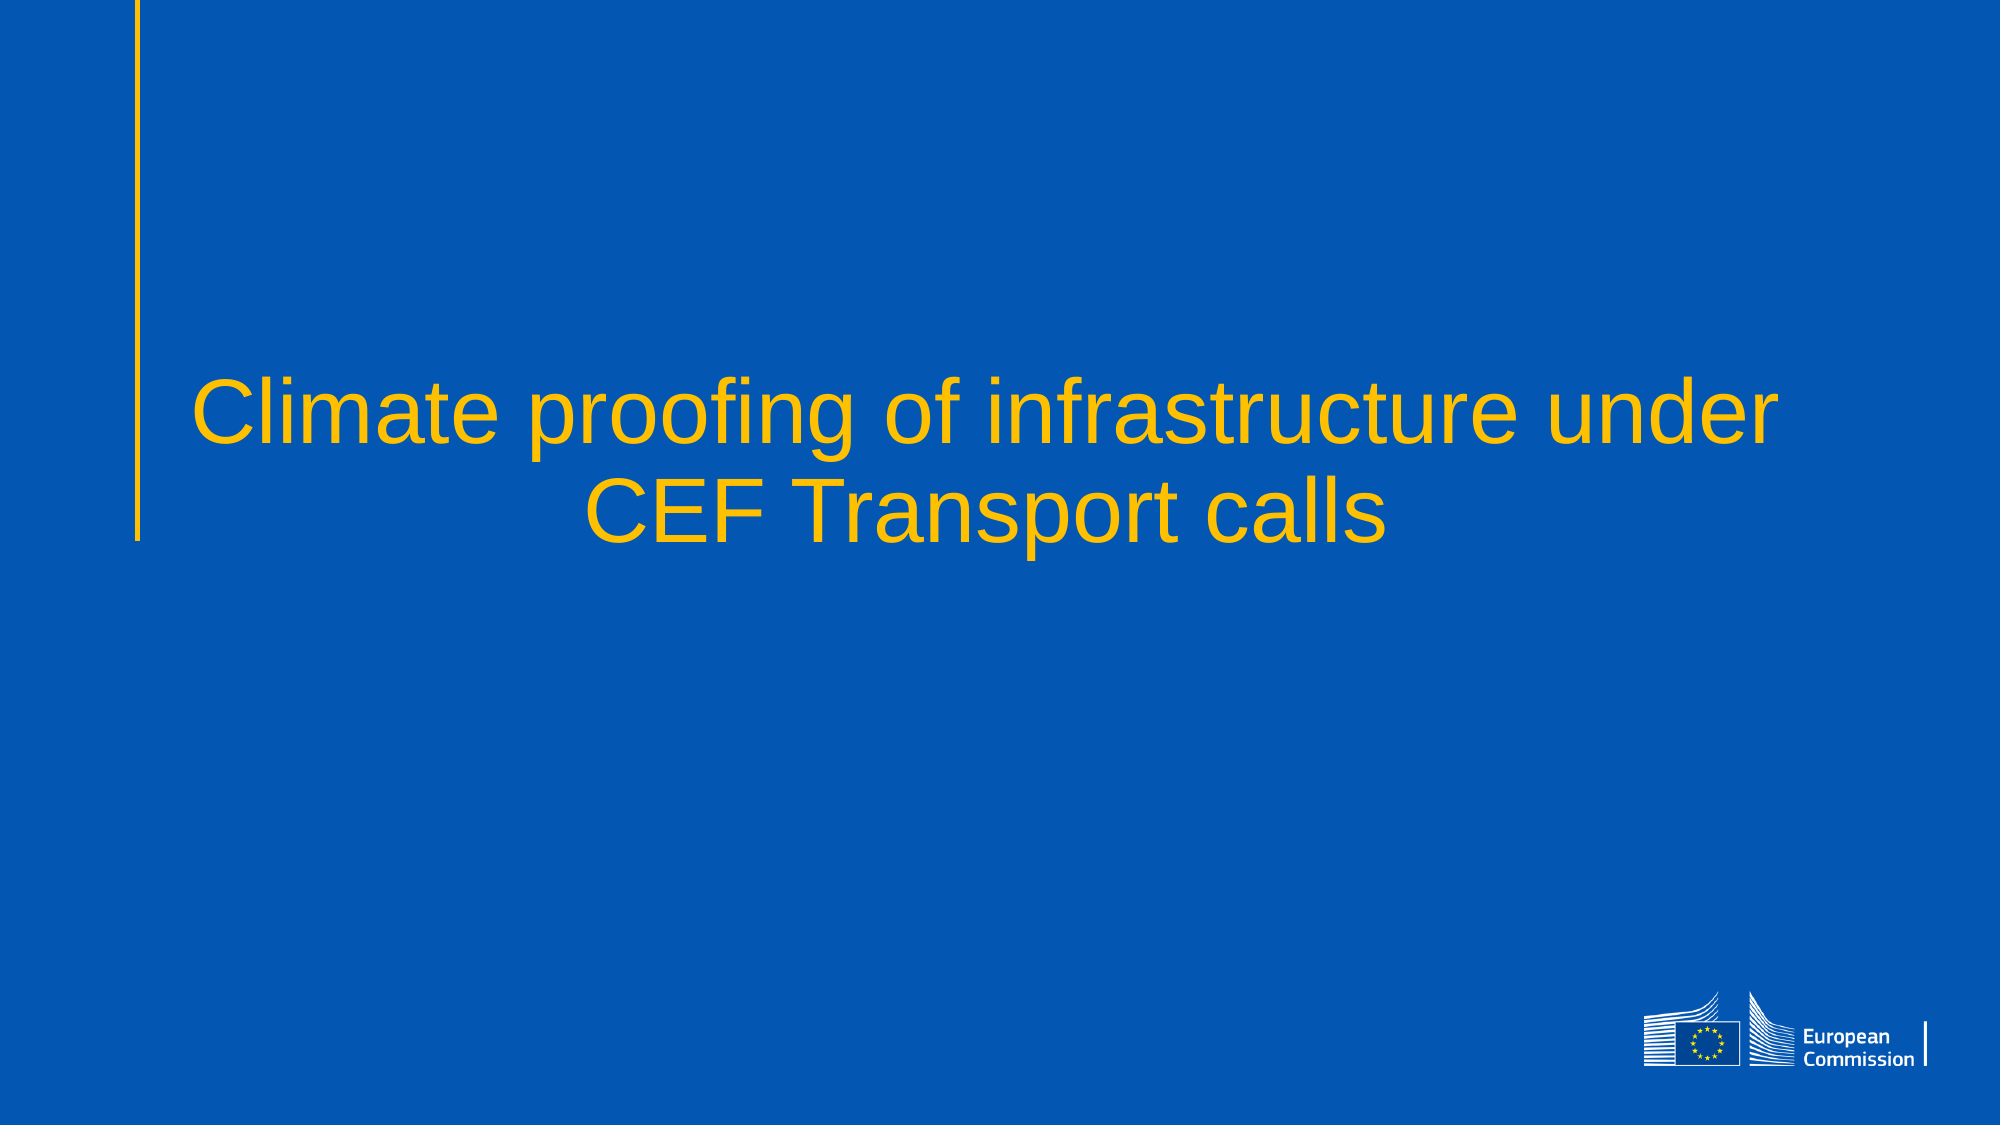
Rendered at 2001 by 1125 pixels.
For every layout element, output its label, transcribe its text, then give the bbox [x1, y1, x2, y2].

picture [1644, 991, 1927, 1066]
title Climate proofing of infrastructure under CEF Transport calls [151, 153, 1822, 563]
